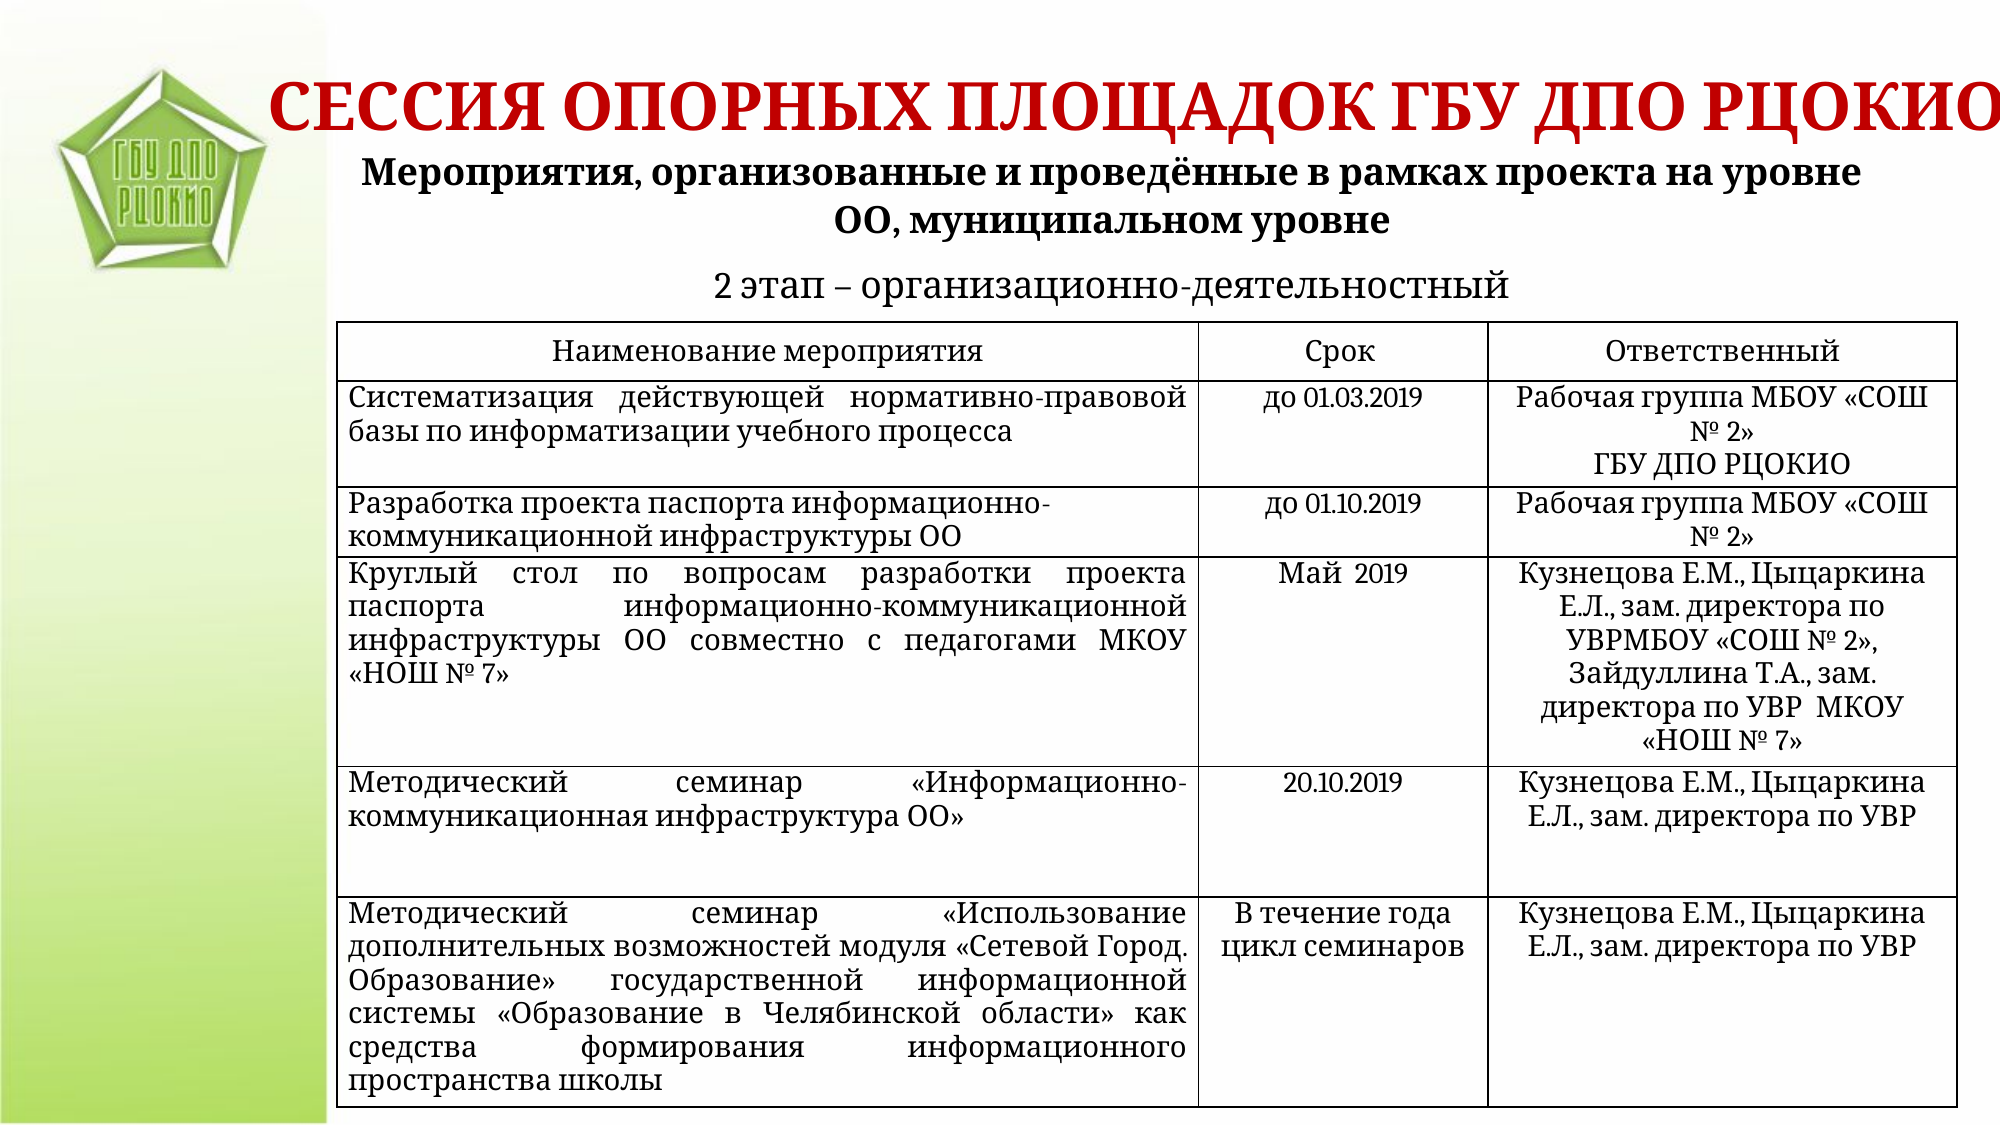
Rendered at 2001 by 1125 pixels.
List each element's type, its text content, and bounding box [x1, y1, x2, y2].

table_cell Рабочая группа МБОУ «СОШ № 2» [1489, 488, 1956, 556]
table_cell Методический семинар «Использование дополнительных возможностей модуля «Сетевой Город. Образование» государственной информационной системы «Образование в Челябинской области» как средства формирования информационного пространства школы [338, 898, 1198, 1106]
table_cell Круглый стол по вопросам разработки проекта паспорта информационно-коммуникационной инфраструктуры ОО совместно с педагогами МКОУ «НОШ № 7» [338, 558, 1198, 766]
text_box Мероприятия, организованные и проведённые в рамках проекта на уровне ОО, муниципальном уровне 2 этап – организационно-деятельностный [346, 137, 1879, 314]
table_cell Кузнецова Е.М., Цыцаркина Е.Л., зам. директора по УВР [1489, 767, 1956, 896]
table_cell до 01.10.2019 [1199, 488, 1487, 556]
table_cell до 01.03.2019 [1199, 382, 1487, 486]
table_cell Разработка проекта паспорта информационно-коммуникационной инфраструктуры ОО [338, 488, 1198, 556]
table_cell Методический семинар «Информационно-коммуникационная инфраструктура ОО» [338, 767, 1198, 896]
table_header Ответственный [1489, 323, 1956, 380]
table_header Наименование мероприятия [338, 323, 1198, 380]
table_cell Систематизация действующей нормативно-правовой базы по информатизации учебного процесса [338, 382, 1198, 486]
table_cell Кузнецова Е.М., Цыцаркина Е.Л., зам. директора по УВР [1489, 898, 1956, 1106]
text_box СЕССИЯ ОПОРНЫХ ПЛОЩАДОК ГБУ ДПО РЦОКИО [252, 56, 2000, 152]
table_header Срок [1199, 323, 1487, 380]
table_cell 20.10.2019 [1199, 767, 1487, 896]
picture [0, 0, 2001, 1125]
table_cell В течение года цикл семинаров [1199, 898, 1487, 1106]
table_cell Кузнецова Е.М., Цыцаркина Е.Л., зам. директора по УВРМБОУ «СОШ № 2», Зайдуллина Т.А., зам. директора по УВР МКОУ «НОШ № 7» [1489, 558, 1956, 766]
table_cell Рабочая группа МБОУ «СОШ № 2» ГБУ ДПО РЦОКИО [1489, 382, 1956, 486]
table_cell Май 2019 [1199, 558, 1487, 766]
